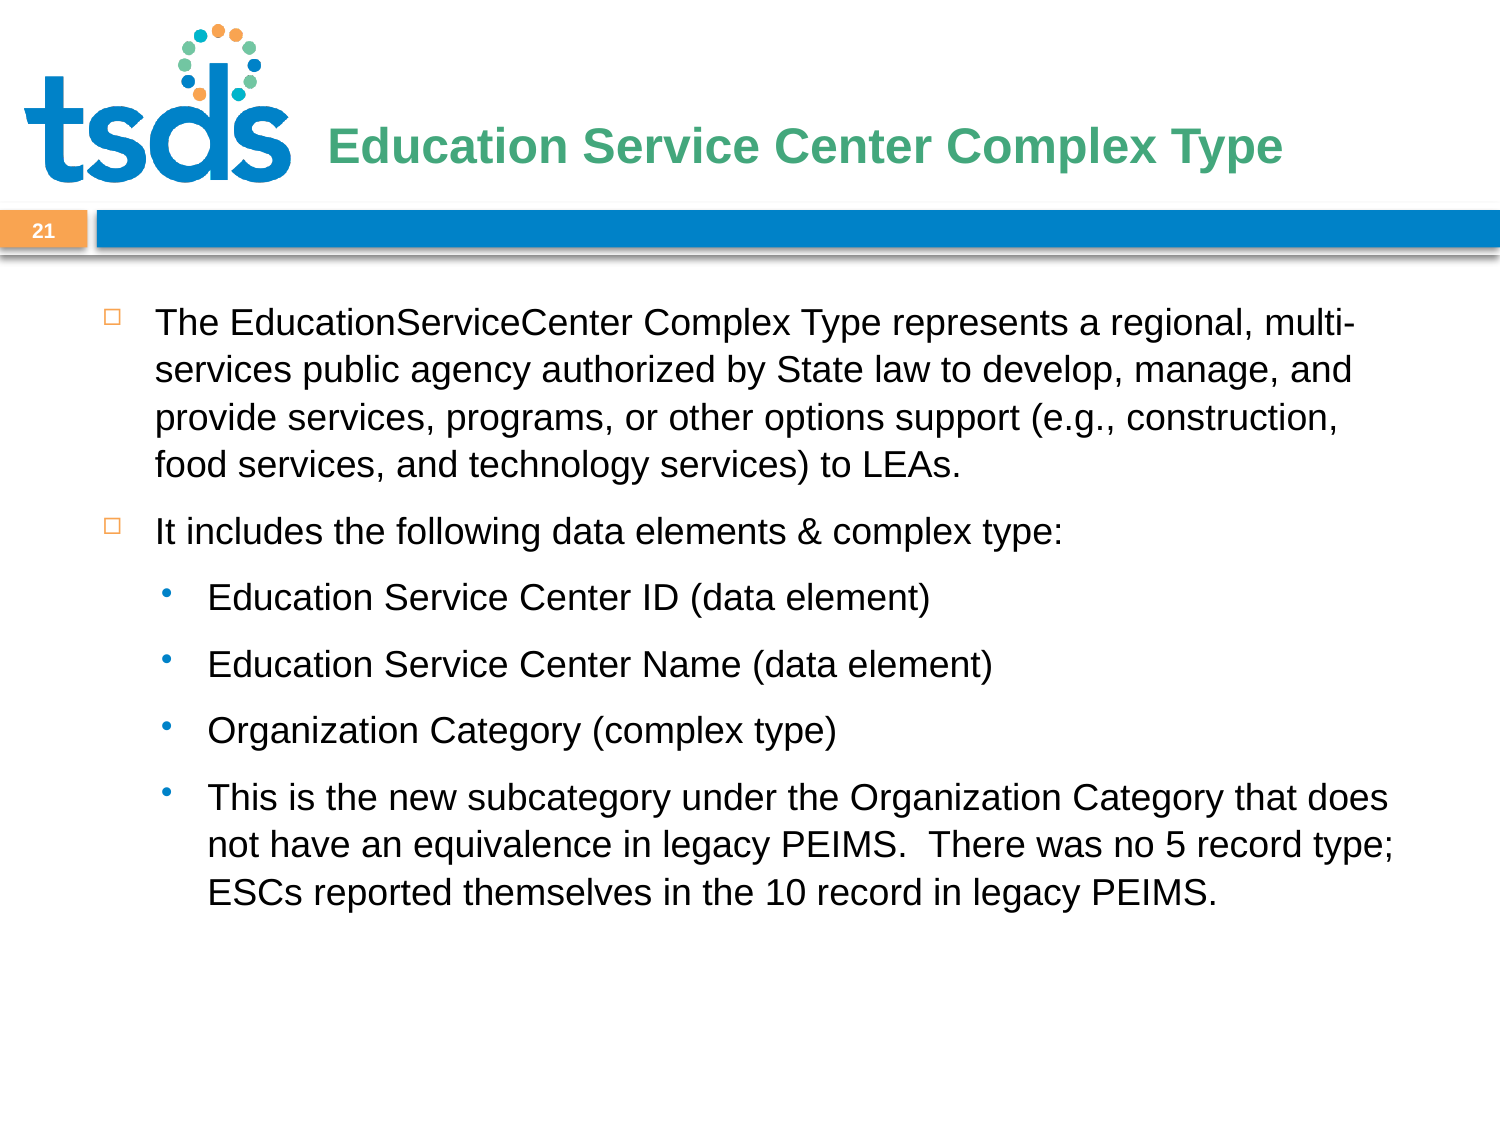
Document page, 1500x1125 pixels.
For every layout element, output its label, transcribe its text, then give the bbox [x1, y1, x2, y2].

list The EducationServiceCenter Complex Type represents a regional, multi-services public agency authorized by State law to develop, manage, and provide services, programs, or other options support (e.g., construction, food services, and technology services) to LEAs. It includes the following data elements & complex type: Education Service Center ID (data element) Education Service Center Name (data element) Organization Category (complex type) This is the new subcategory under the Organization Category that does not have an equivalence in legacy PEIMS. There was no 5 record type; ESCs reported themselves in the 10 record in legacy PEIMS. [87, 287, 1425, 1025]
slide_number 20 [0, 210, 88, 251]
picture [24, 24, 291, 191]
title Education Service Center Complex Type [312, 75, 1438, 213]
